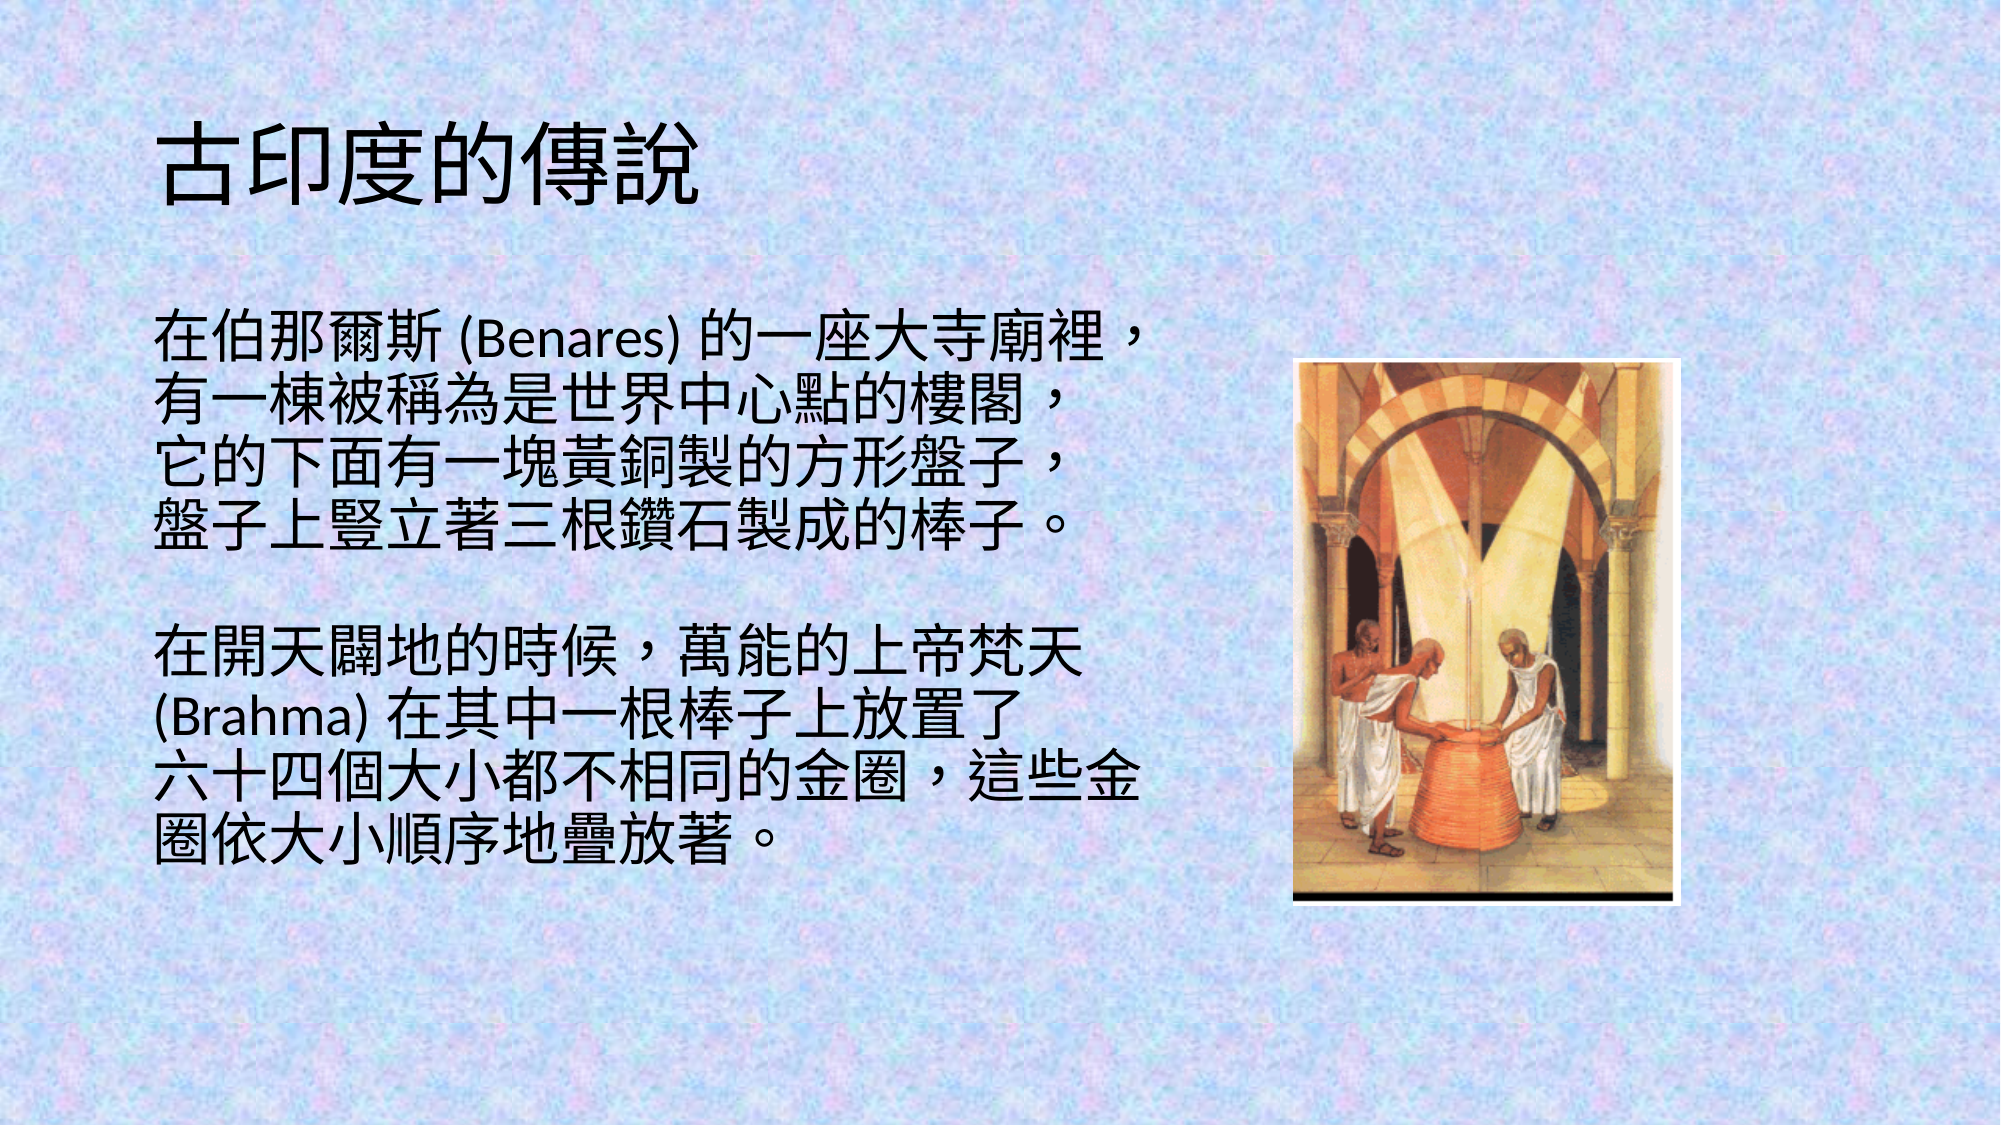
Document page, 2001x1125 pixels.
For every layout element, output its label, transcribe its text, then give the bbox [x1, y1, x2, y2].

picture [0, 0, 2001, 1125]
title 古印度的傳說 [137, 59, 1863, 278]
list 在伯那爾斯(Benares)的一座大寺廟裡， 有一棟被稱為是世界中心點的樓閣， 它的下面有一塊黃銅製的方形盤子， 盤子上豎立著三根鑽石製成的棒子。 在開天闢地的時候，萬能的上帝梵天 (Brahma)在其中一根棒子上放置了 六十四個大小都不相同的金圈，這些金 圈依大小順序地疊放著。 [137, 299, 1863, 1014]
